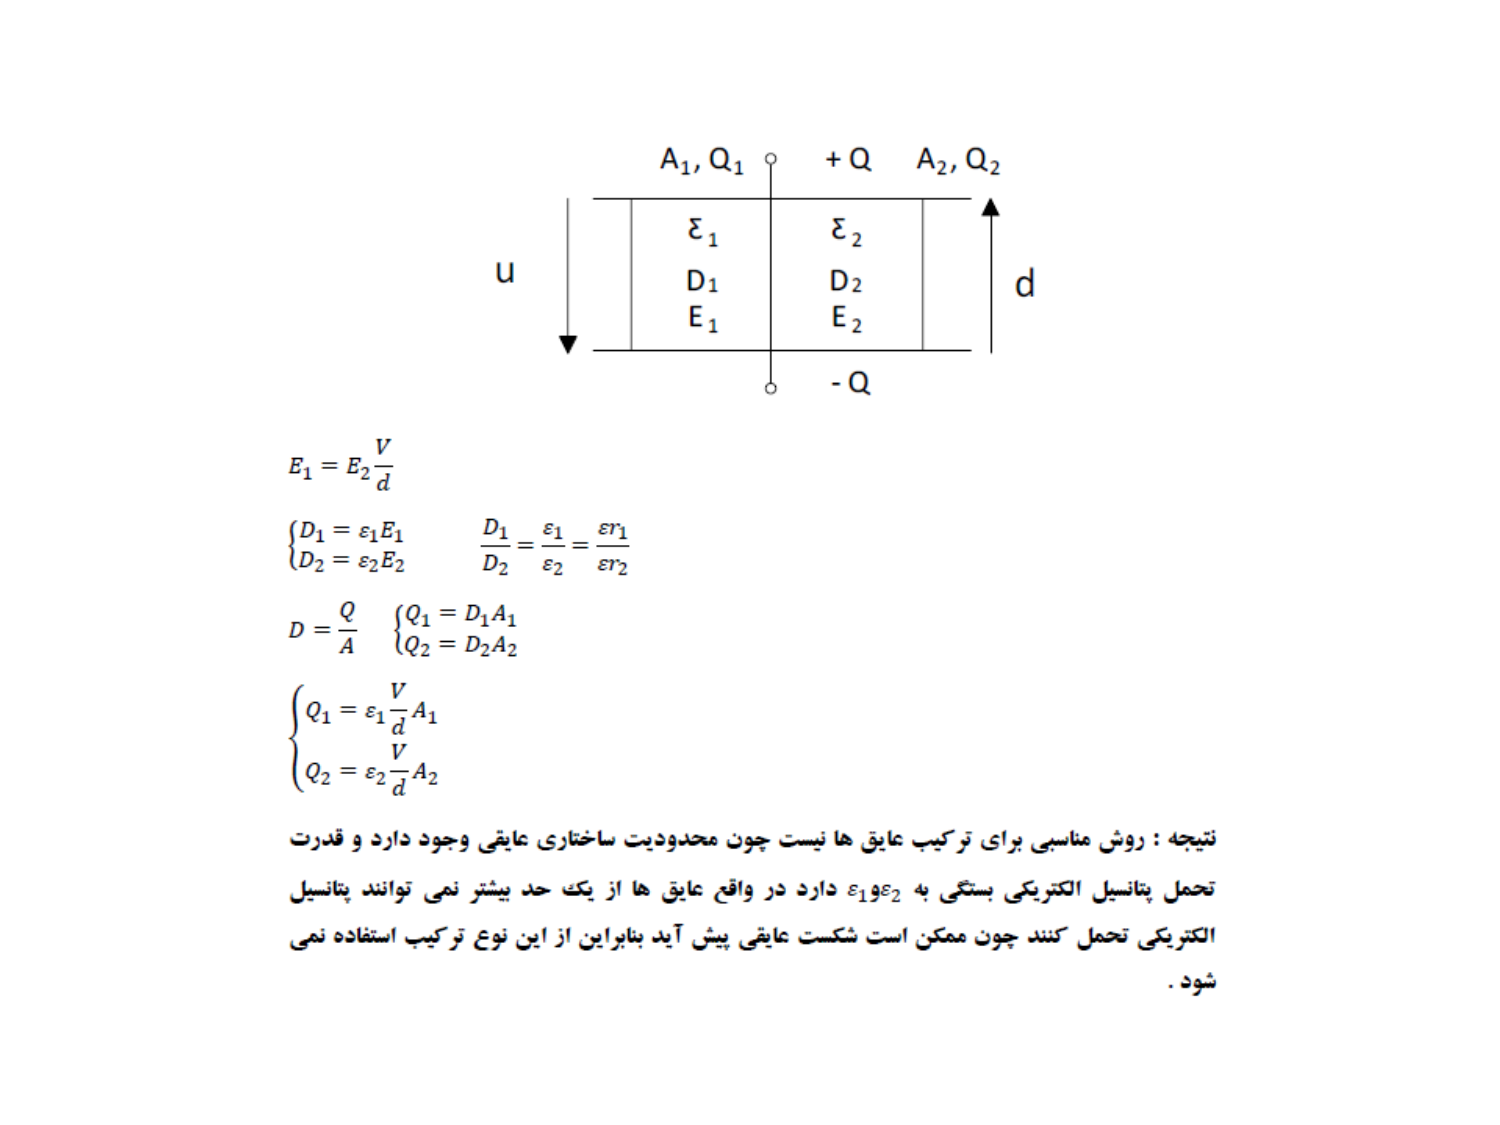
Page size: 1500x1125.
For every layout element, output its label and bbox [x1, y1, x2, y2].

picture [273, 106, 1227, 1019]
